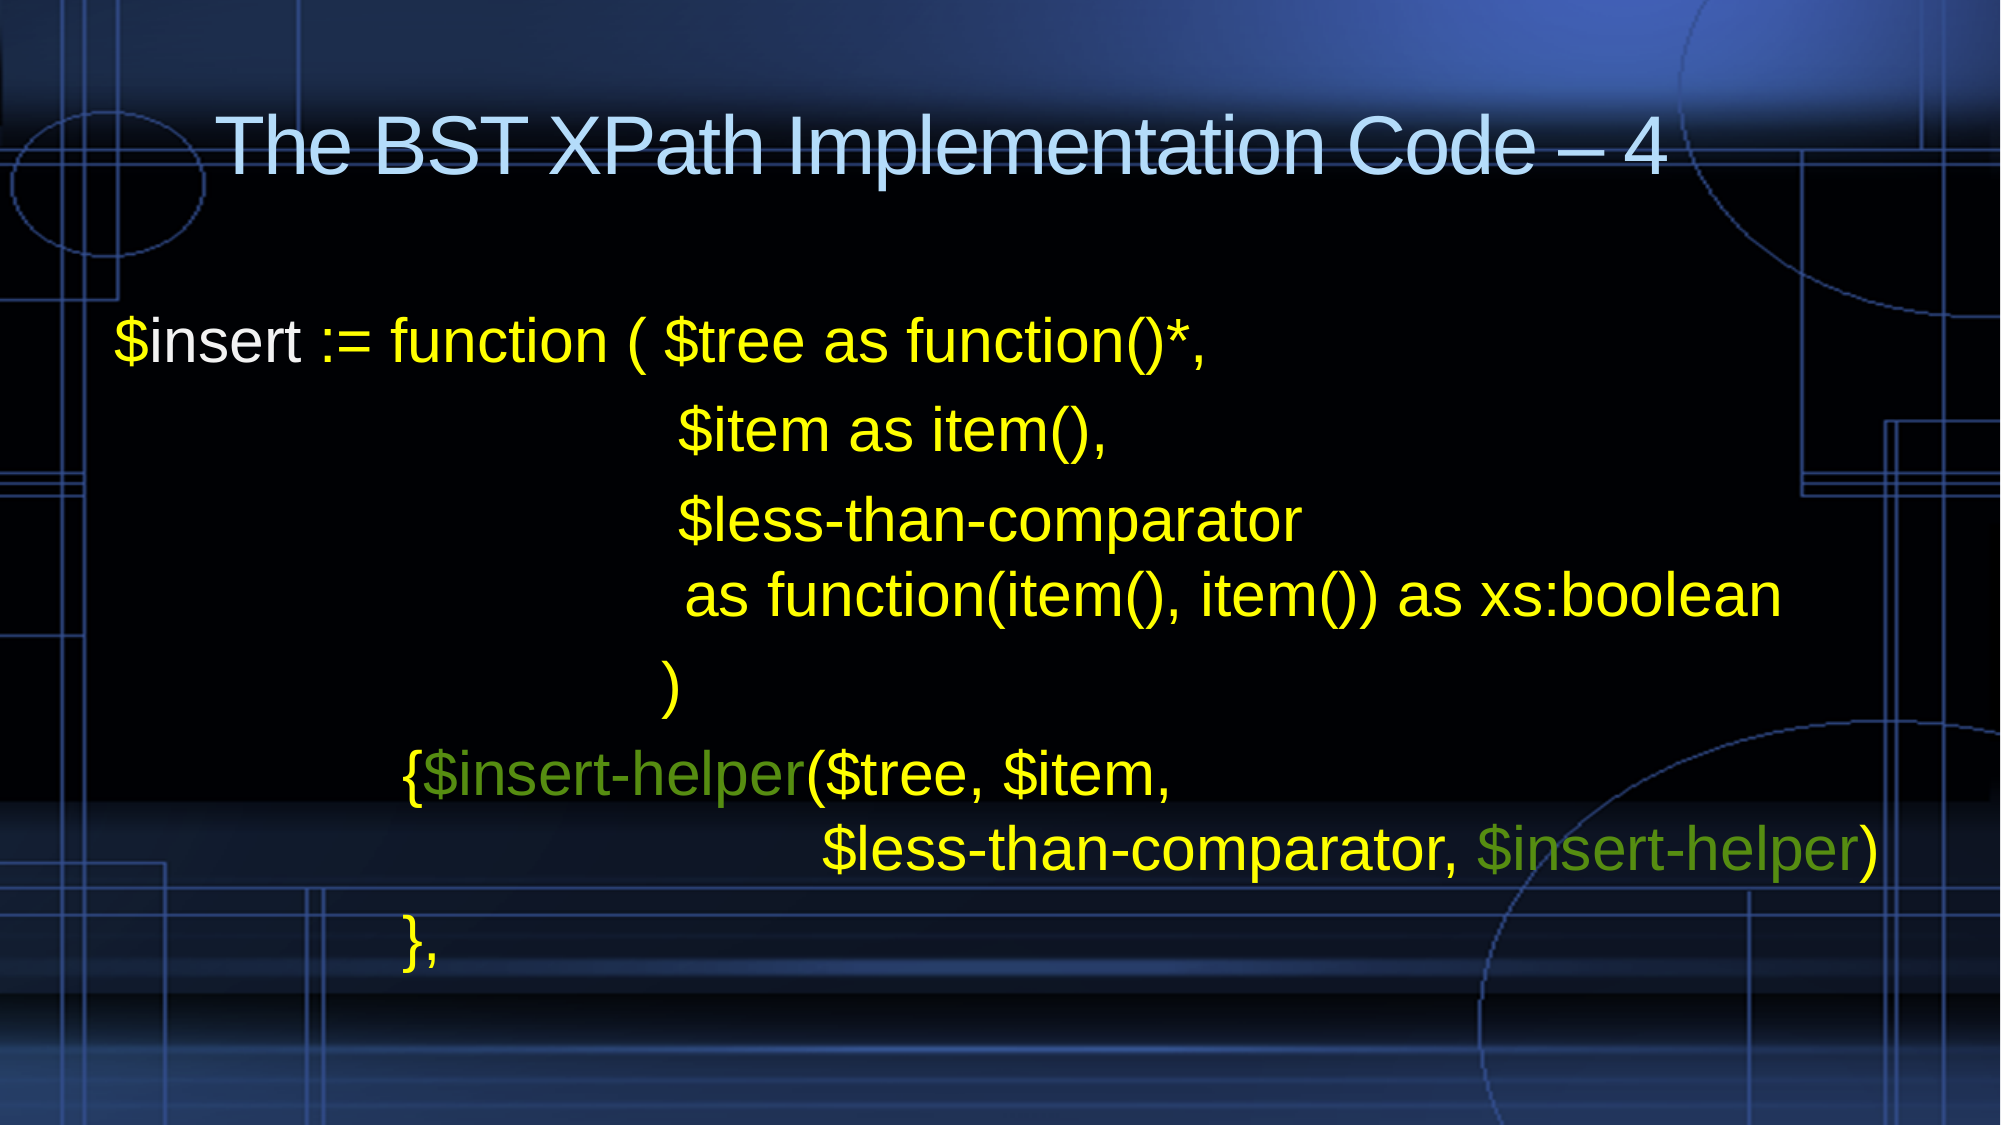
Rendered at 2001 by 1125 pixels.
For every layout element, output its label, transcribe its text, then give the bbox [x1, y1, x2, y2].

title The BST XPath Implementation Code – 4 [200, 83, 1900, 234]
list $insert := function ( $tree as function()*, $item as item(), $less-than-comparator as function(item(), item()) as xs:boolean ) {$insert-helper($tree, $item, $less-than-comparator, $insert-helper) }, [71, 292, 1948, 1043]
picture [0, 0, 2001, 1125]
